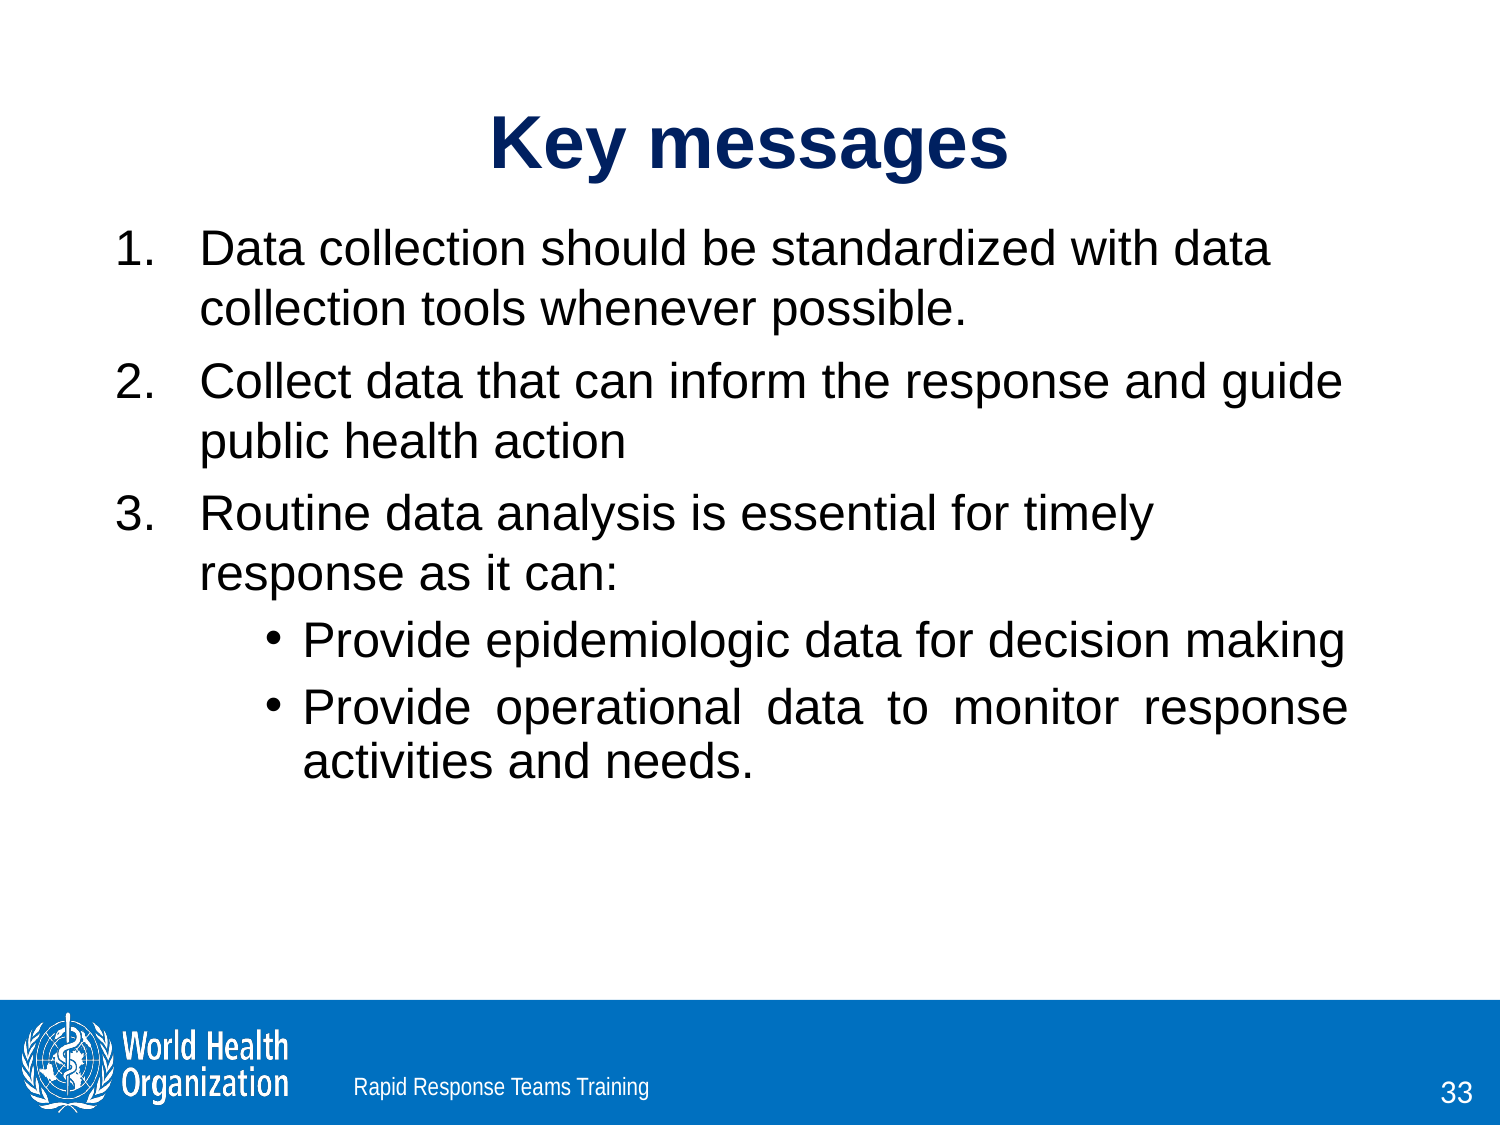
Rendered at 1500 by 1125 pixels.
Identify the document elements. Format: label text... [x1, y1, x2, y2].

text_box Data collection should be standardized with data collection tools whenever possible. Collect data that can inform the response and guide public health action Routine data analysis is essential for timely response as it can: Provide epidemiologic data for decision making Provide operational data to monitor response activities and needs. [100, 208, 1365, 1000]
picture [21, 1012, 288, 1113]
title Key messages [75, 45, 1425, 233]
